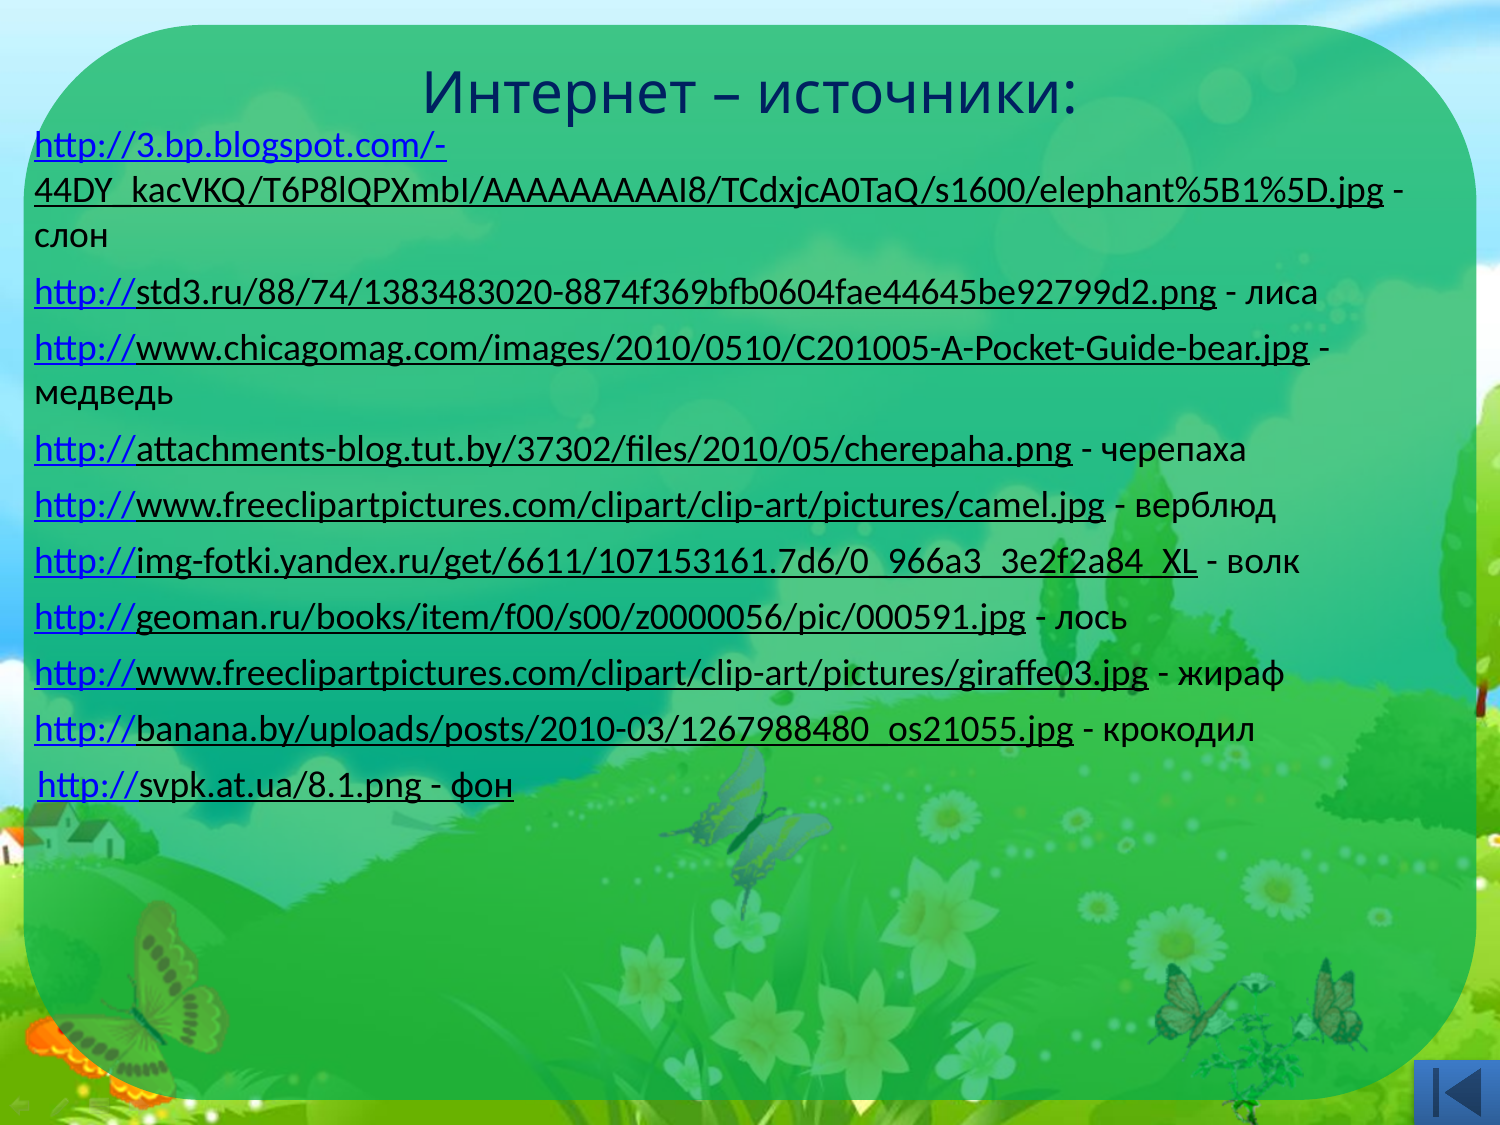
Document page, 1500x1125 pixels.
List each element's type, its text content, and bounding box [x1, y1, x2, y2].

text_box [1414, 1060, 1500, 1125]
text_box http://www.freeclipartpictures.com/clipart/clip-art/pictures/giraffe03.jpg - жираф [19, 640, 1481, 700]
text_box http://img-fotki.yandex.ru/get/6611/107153161.7d6/0_966a3_3e2f2a84_XL - волк [19, 528, 1471, 589]
text_box http://geoman.ru/books/item/f00/s00/z0000056/pic/000591.jpg - лось [19, 584, 1372, 640]
text_box Интернет – источники: [407, 47, 1093, 133]
text_box http://3.bp.blogspot.com/-44DY_kacVKQ/T6P8lQPXmbI/AAAAAAAAAI8/TCdxjcA0TaQ/s1600/elephant%5B1%5D.jpg - слон [19, 112, 1449, 259]
text_box http://std3.ru/88/74/1383483020-8874f369bfb0604fae44645be92799d2.png - лиса [19, 259, 1452, 315]
text_box http://www.chicagomag.com/images/2010/0510/C201005-A-Pocket-Guide-bear.jpg - медведь [19, 315, 1481, 420]
text_box http://attachments-blog.tut.by/37302/files/2010/05/cherepaha.png - черепаха [19, 416, 1449, 477]
text_box http://www.freeclipartpictures.com/clipart/clip-art/pictures/camel.jpg - верблюд [19, 472, 1447, 528]
picture [0, 0, 1500, 1125]
text_box http://svpk.at.ua/8.1.png - фон [22, 752, 538, 812]
text_box http://banana.by/uploads/posts/2010-03/1267988480_os21055.jpg - крокодил [19, 696, 1452, 756]
